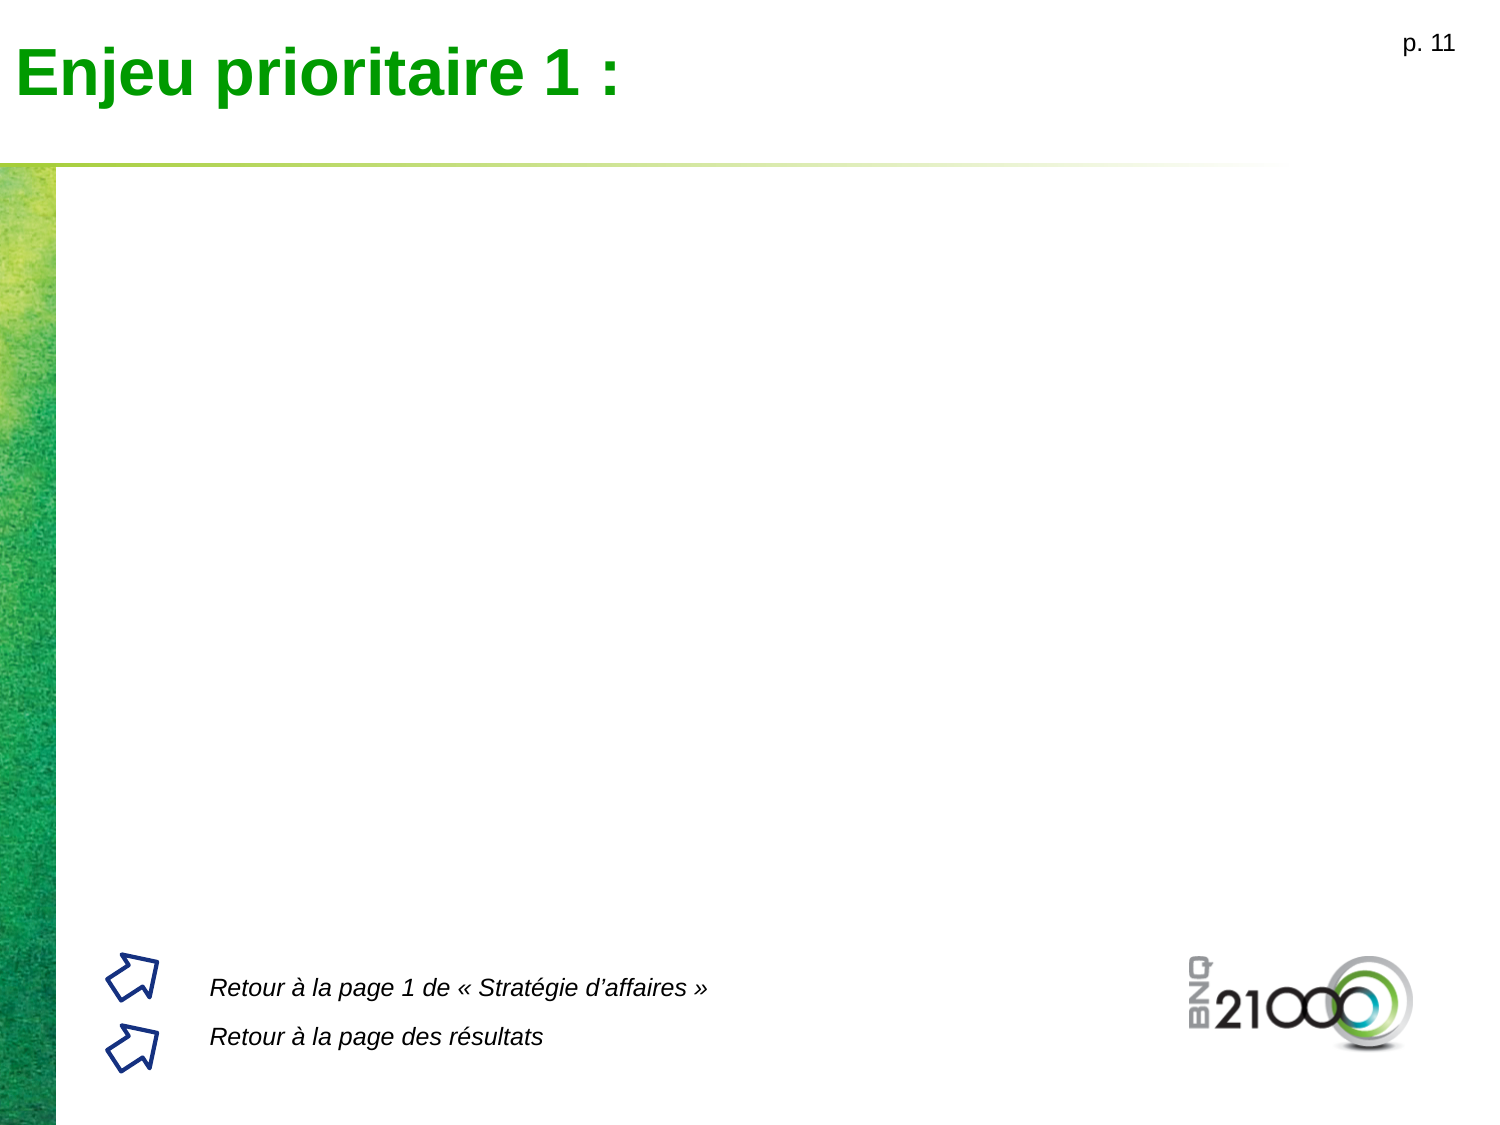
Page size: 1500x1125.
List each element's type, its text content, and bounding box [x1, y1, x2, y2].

title Enjeu prioritaire 1 : [0, 30, 1330, 162]
text_box Retour à la page 1 de « Stratégie d’affaires » [194, 964, 739, 1009]
text_box [105, 1023, 160, 1074]
text_box [105, 952, 160, 1003]
text_box p. 11 [1387, 19, 1495, 64]
picture [0, 163, 1500, 1125]
picture [1184, 955, 1418, 1055]
text_box Retour à la page des résultats [194, 1013, 739, 1058]
